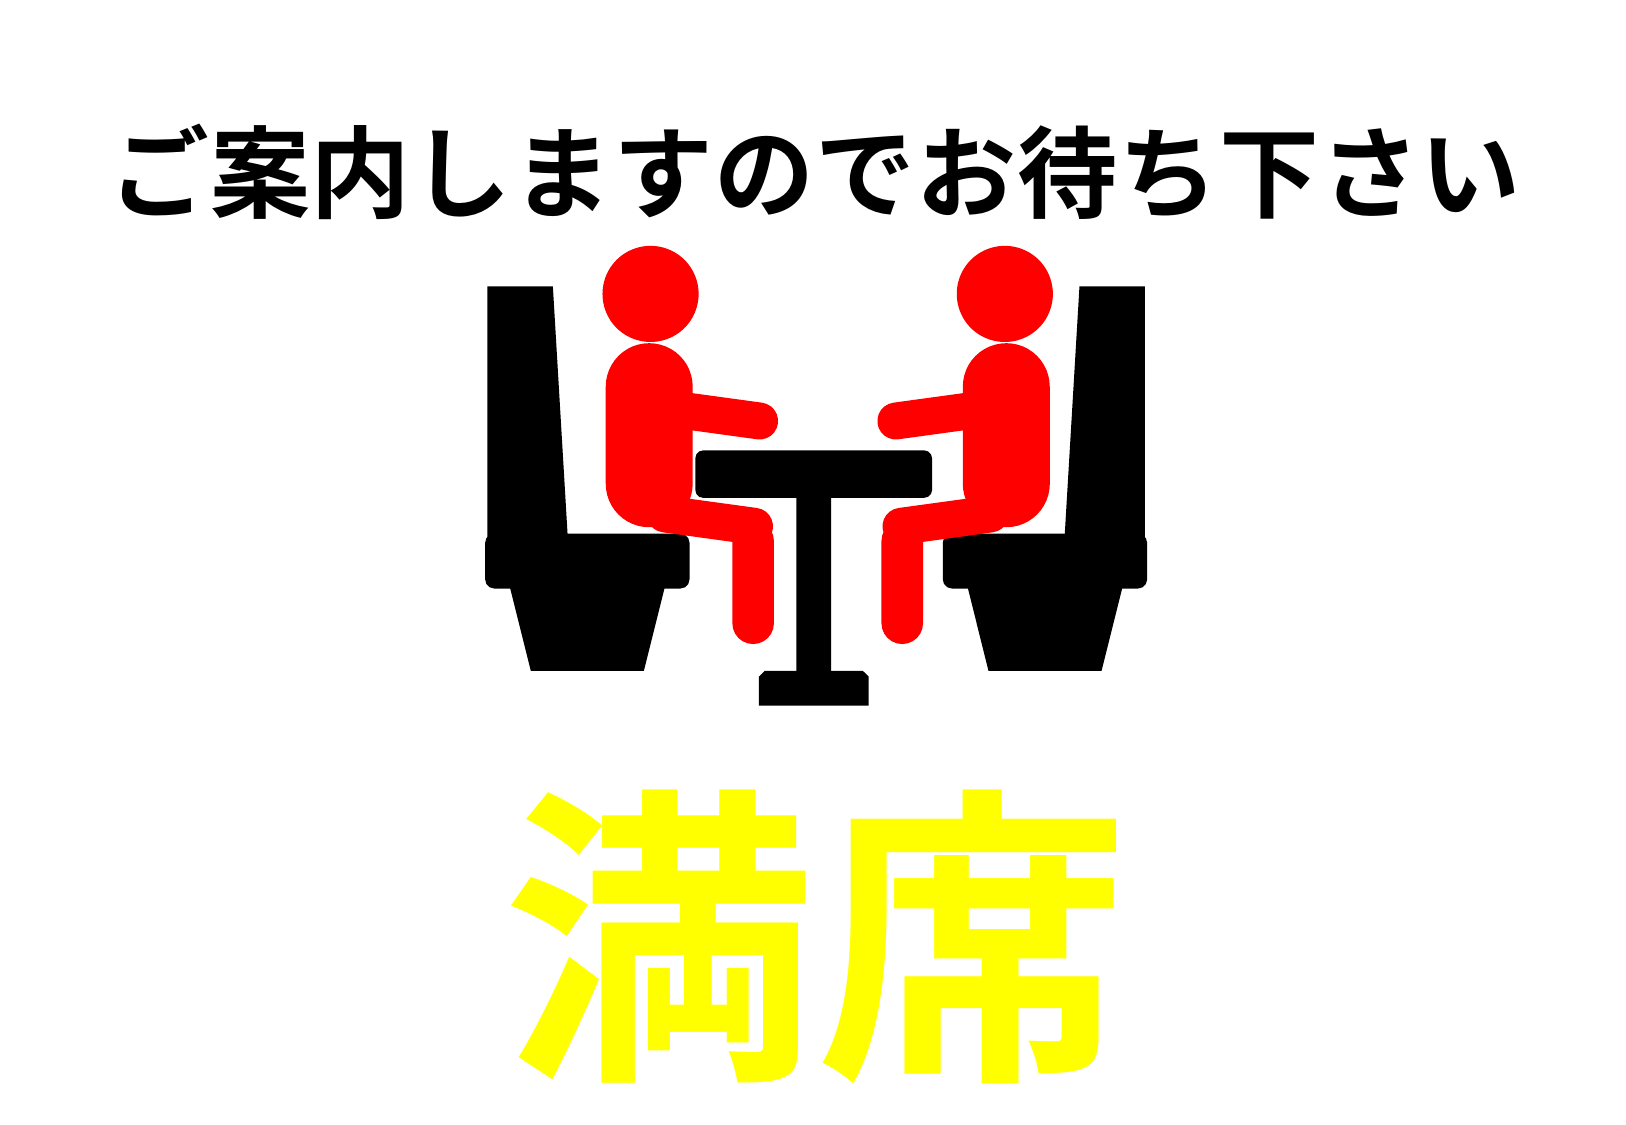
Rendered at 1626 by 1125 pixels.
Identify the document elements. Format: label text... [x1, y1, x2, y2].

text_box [484, 245, 1148, 706]
text_box 満席 [37, 735, 1595, 1125]
text_box ご案内しますのでお待ち下さい [44, 102, 1588, 238]
